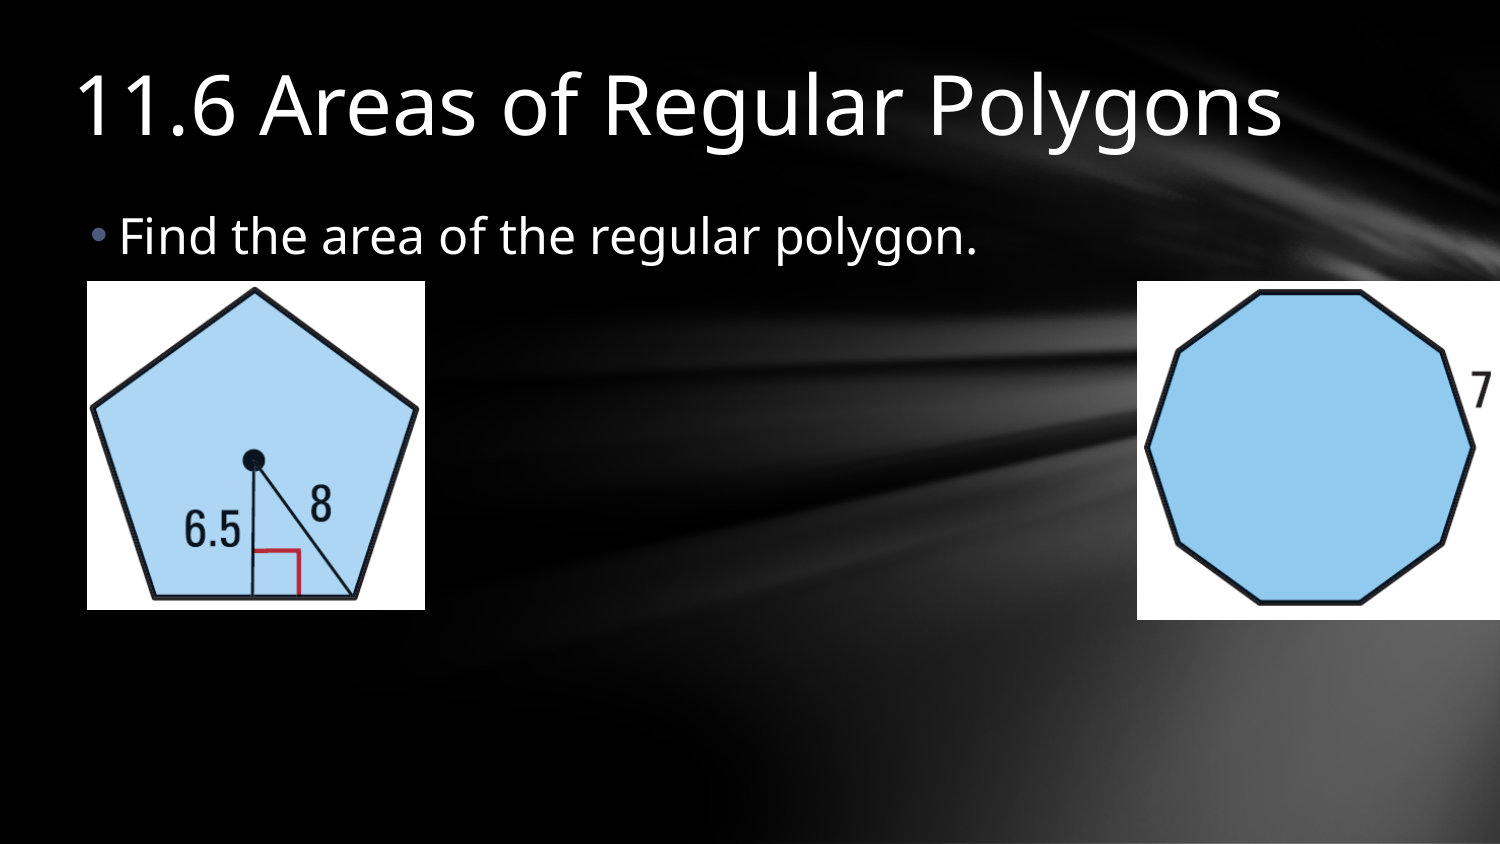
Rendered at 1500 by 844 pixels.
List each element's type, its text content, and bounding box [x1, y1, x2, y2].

title 11.6 Areas of Regular Polygons [57, 28, 1450, 160]
picture [1137, 280, 1500, 620]
picture [87, 281, 426, 610]
list Find the area of the regular polygon. [75, 196, 1425, 755]
